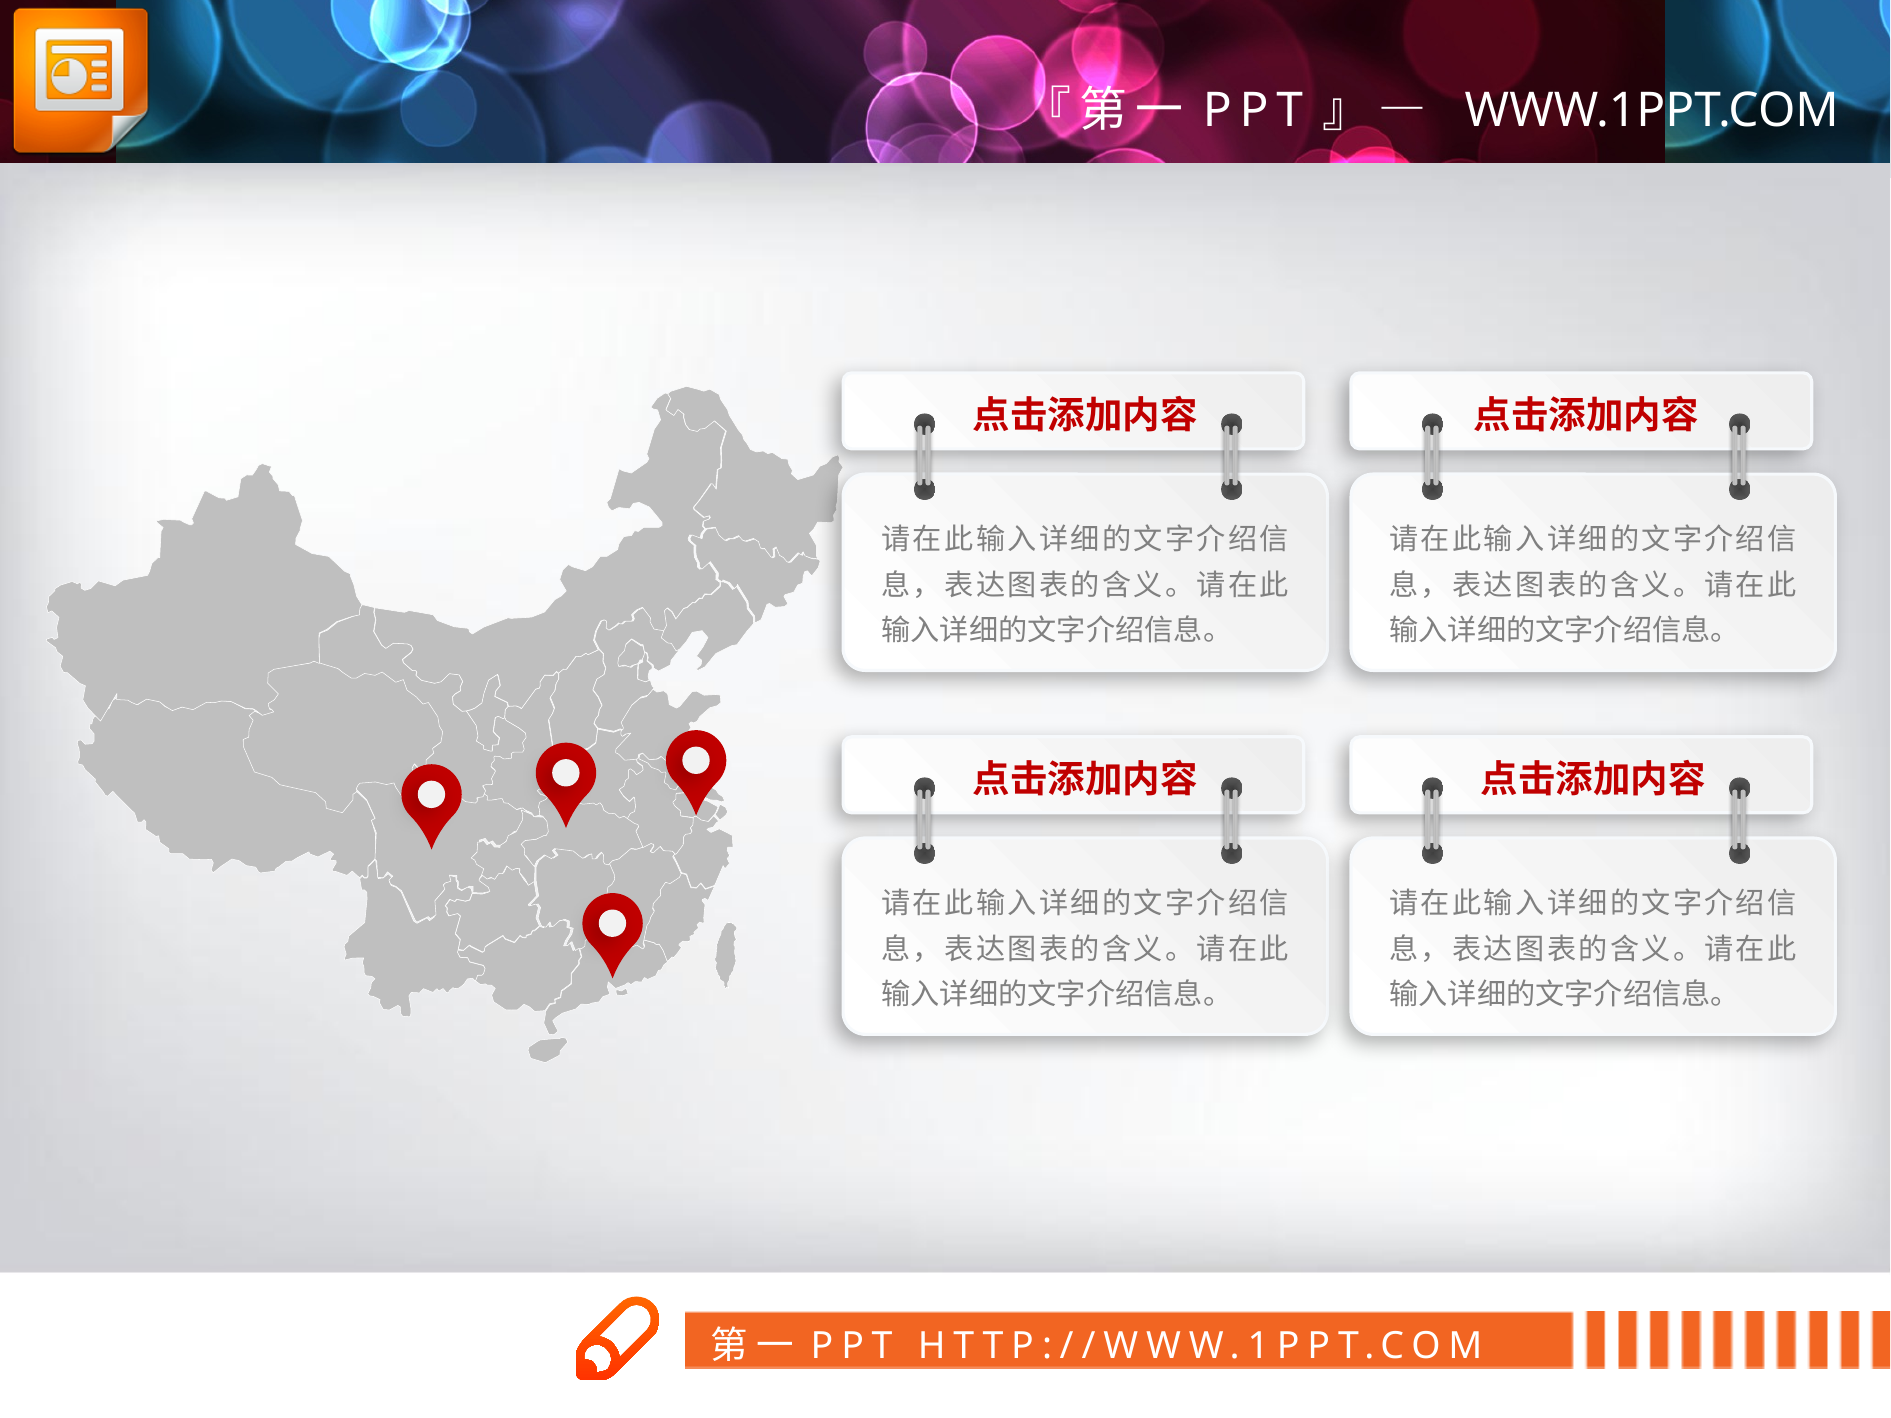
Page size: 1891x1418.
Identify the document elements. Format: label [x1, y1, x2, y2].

text_box [1350, 736, 1836, 1035]
text_box [46, 387, 843, 1064]
text_box [665, 729, 727, 791]
text_box [1350, 372, 1836, 671]
picture [0, 0, 1891, 1275]
text_box [535, 742, 597, 804]
text_box [842, 736, 1328, 1035]
text_box [401, 763, 462, 825]
picture [685, 1311, 1891, 1369]
text_box [582, 892, 643, 954]
text_box [842, 372, 1328, 671]
